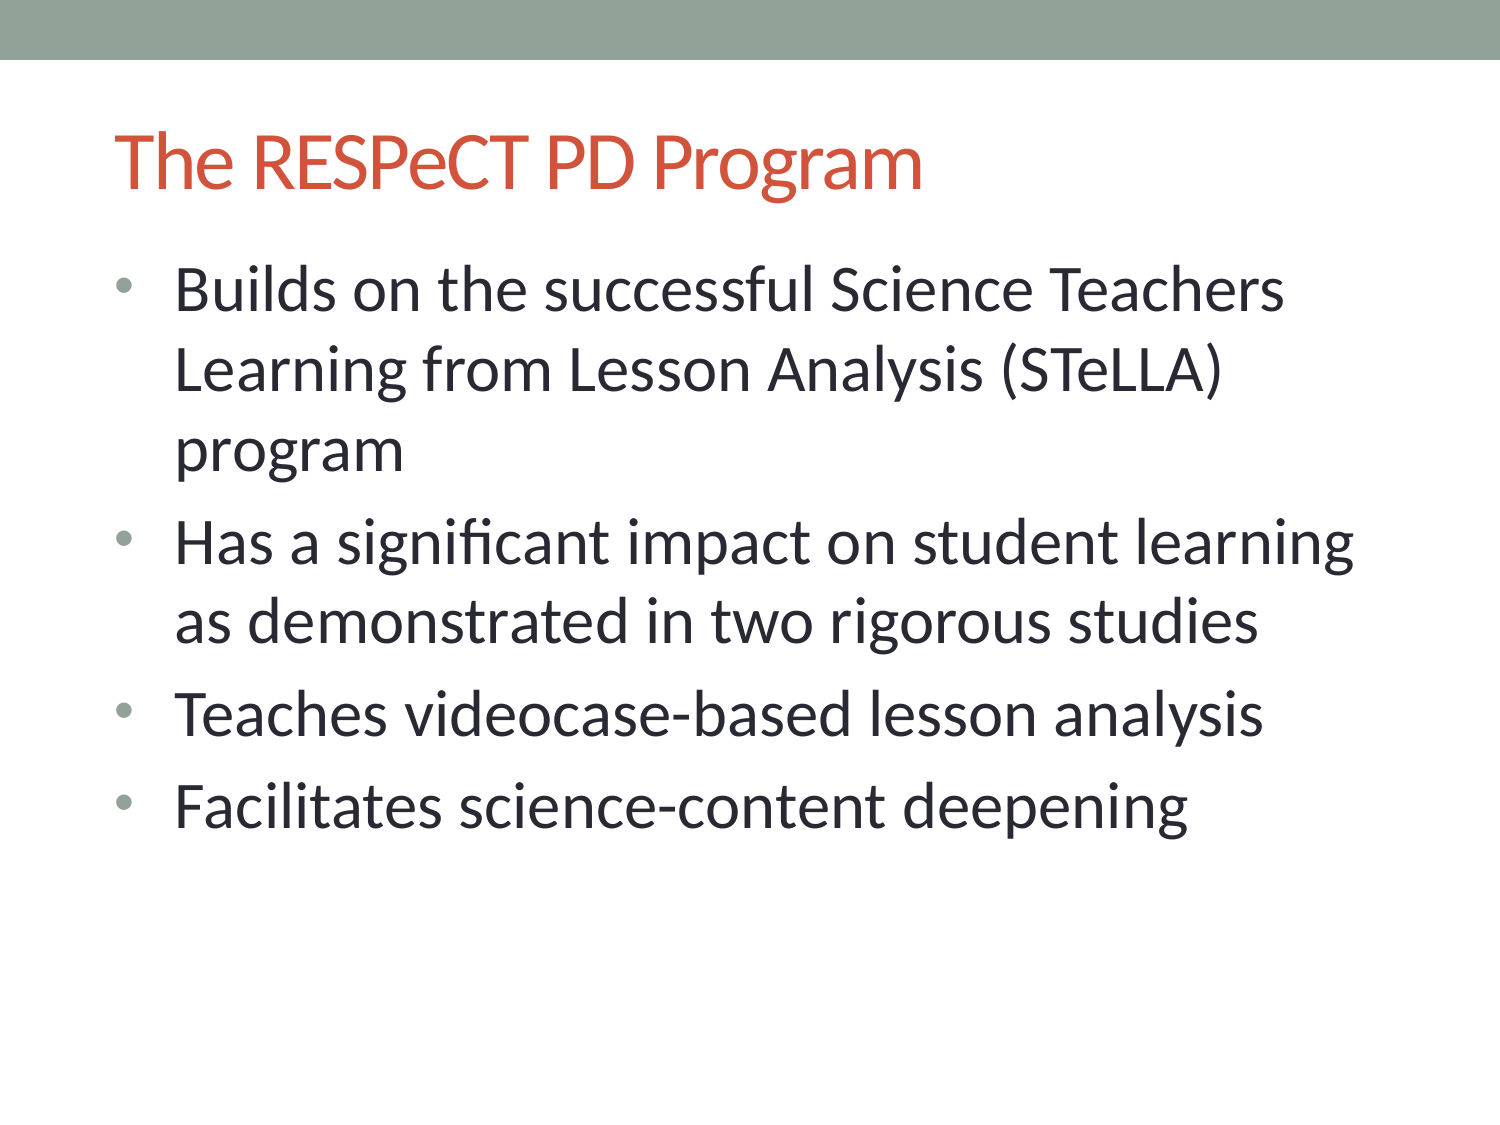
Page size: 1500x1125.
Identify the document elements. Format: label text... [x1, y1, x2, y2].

list Builds on the successful Science Teachers Learning from Lesson Analysis (STeLLA) program Has a significant impact on student learning as demonstrated in two rigorous studies Teaches videocase-based lesson analysis Facilitates science-content deepening [99, 237, 1425, 950]
title The RESPeCT PD Program [99, 75, 1425, 237]
